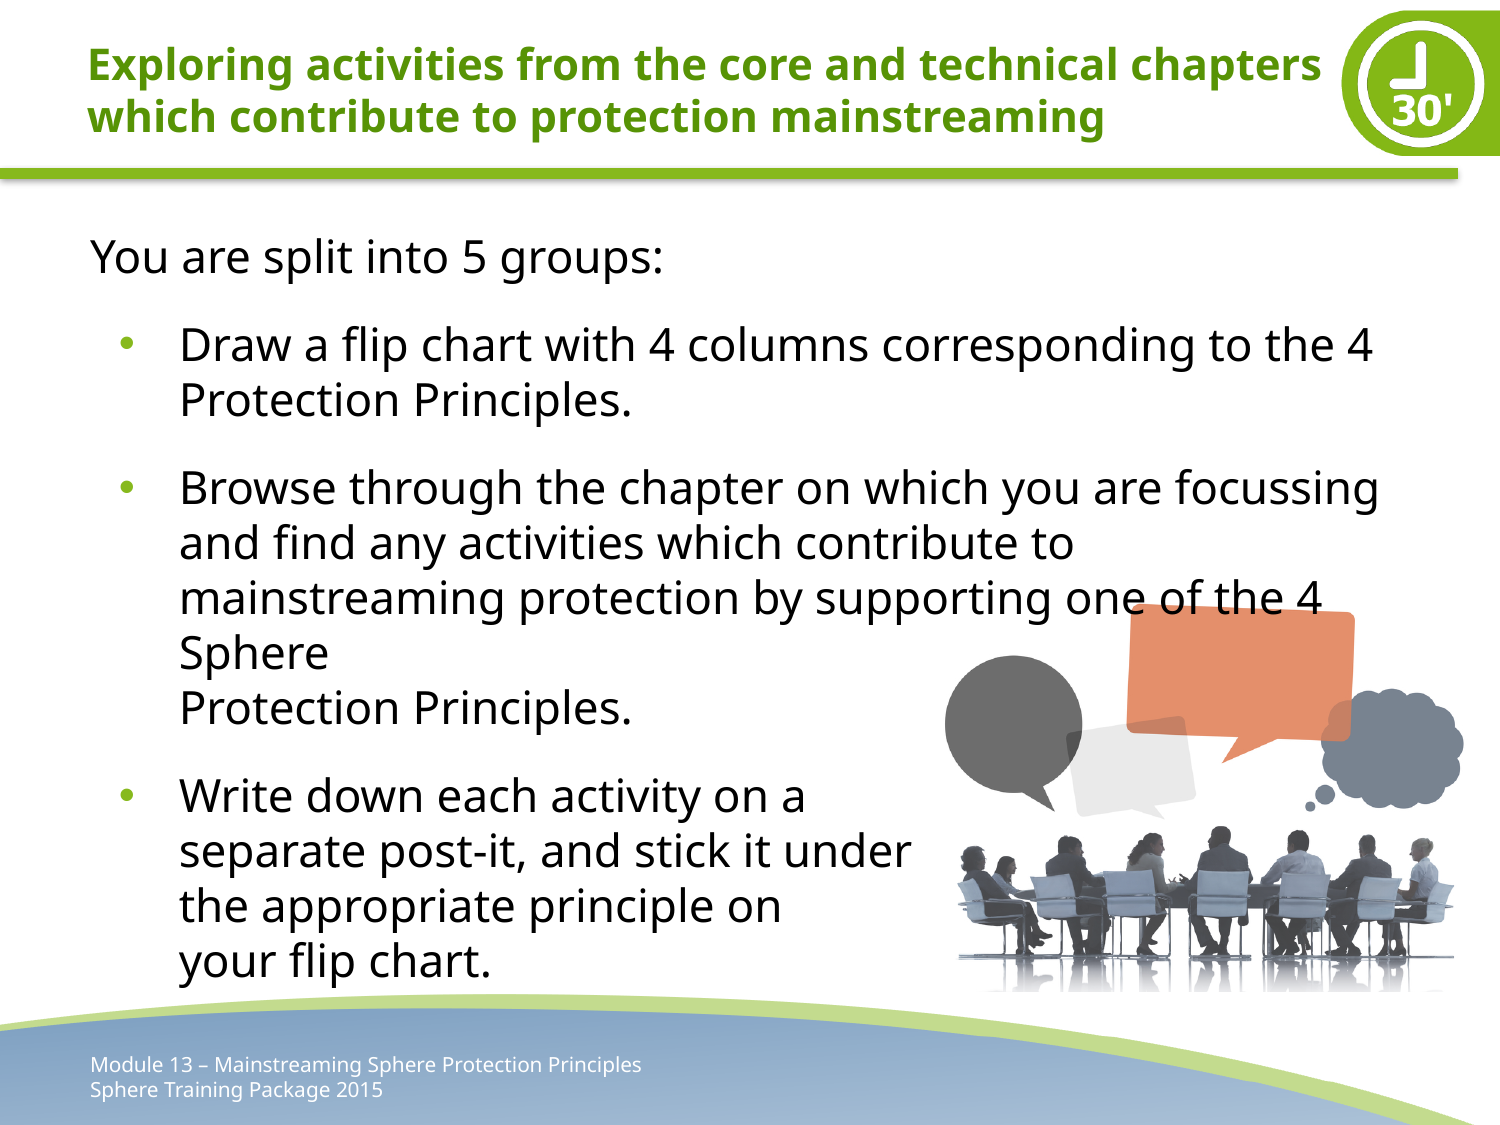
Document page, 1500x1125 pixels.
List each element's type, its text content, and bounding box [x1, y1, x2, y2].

picture [1331, 9, 1500, 158]
list You are split into 5 groups: Draw a flip chart with 4 columns corresponding to the 4 Protection Principles. Browse through the chapter on which you are focussing and find any activities which contribute to mainstreaming protection by supporting one of the 4 Sphere Protection Principles. Write down each activity on a separate post-it, and stick it under the appropriate principle on your flip chart. [75, 219, 1425, 1005]
title Exploring activities from the core and technical chapters which contribute to protection mainstreaming [75, 0, 1425, 178]
footer Module 13 – Mainstreaming Sphere Protection Principles Sphere Training Package 2015 [75, 1046, 1072, 1107]
picture [0, 992, 1500, 1125]
